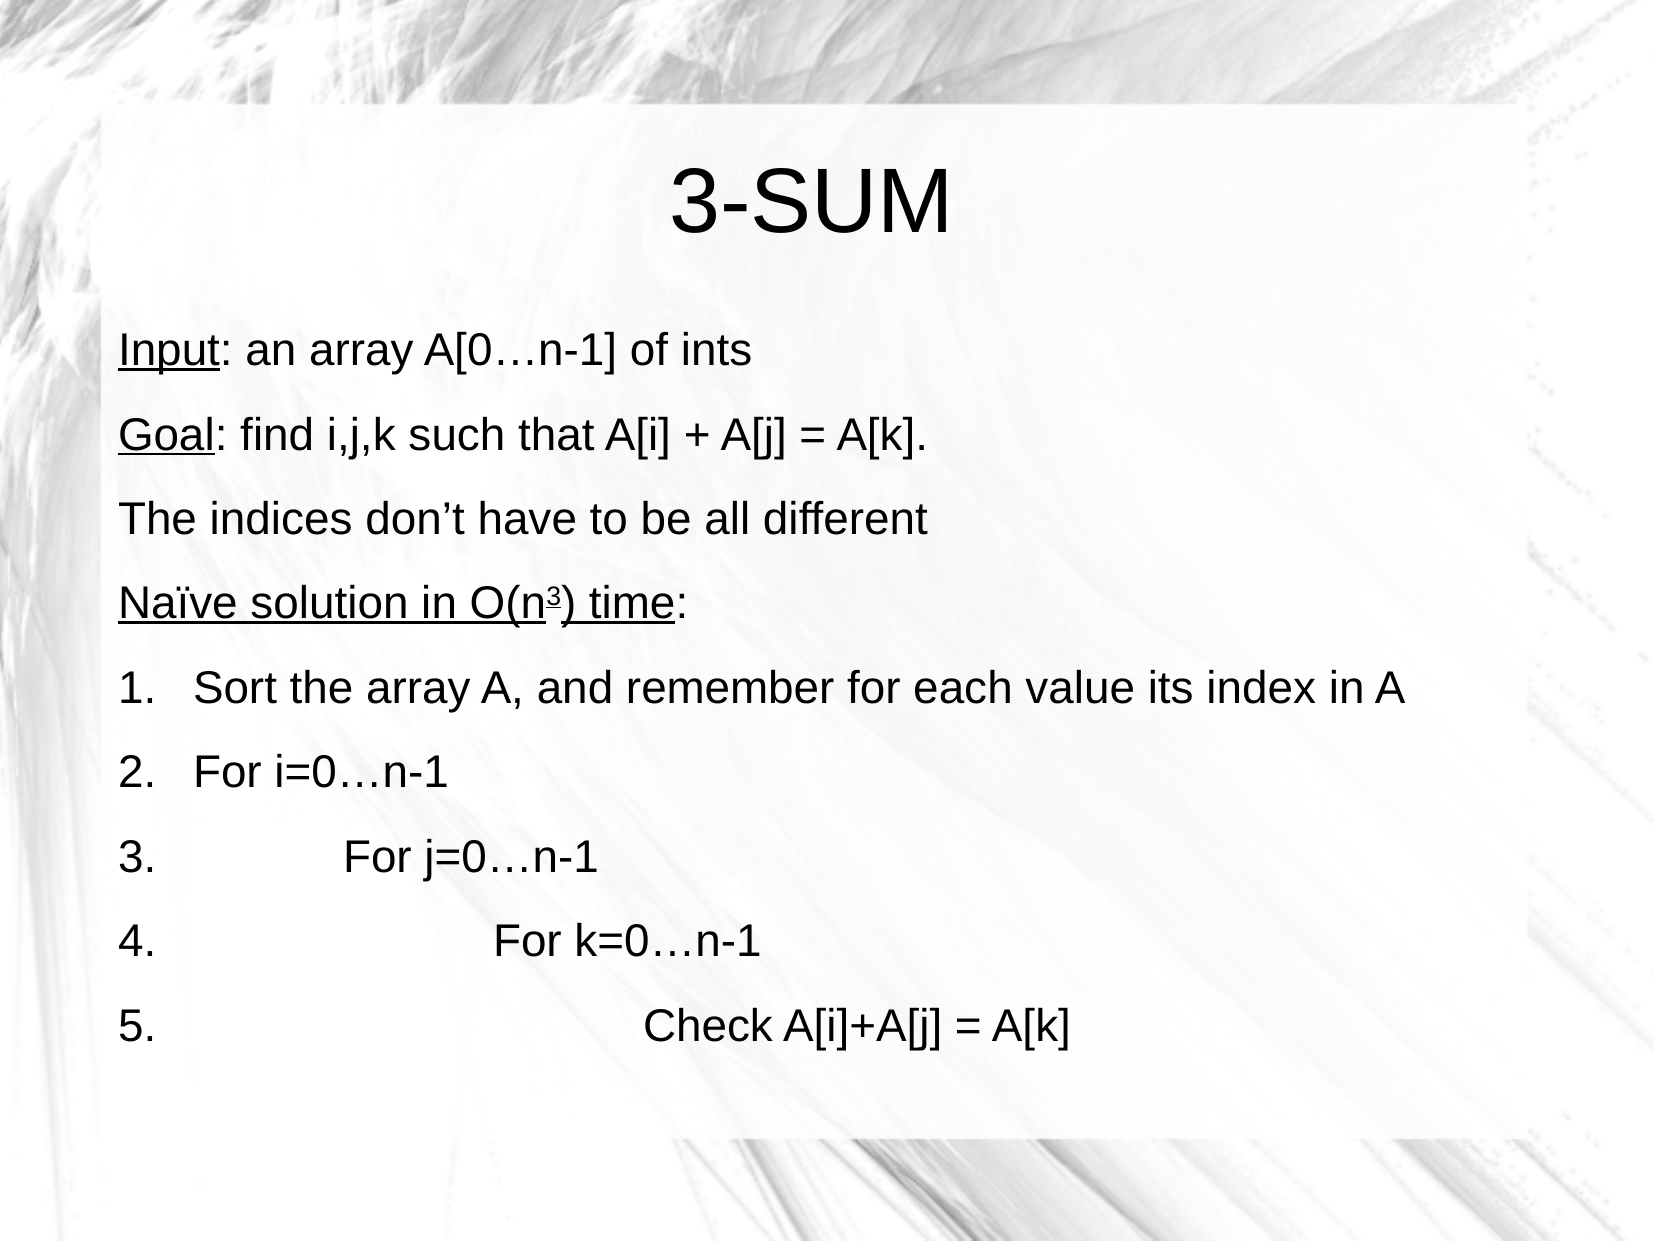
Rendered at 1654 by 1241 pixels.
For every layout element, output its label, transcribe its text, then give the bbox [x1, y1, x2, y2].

title 3-SUM [118, 112, 1506, 281]
list Input: an array A[0…n-1] of ints Goal: find i,j,k such that A[i] + A[j] = A[k]. The indices don’t have to be all different Naïve solution in O(n3) time: Sort the array A, and remember for each value its index in A For i=0…n-1 For j=0…n-1 For k=0…n-1 Check A[i]+A[j] = A[k] [118, 319, 1571, 1102]
picture [0, 0, 1654, 1241]
